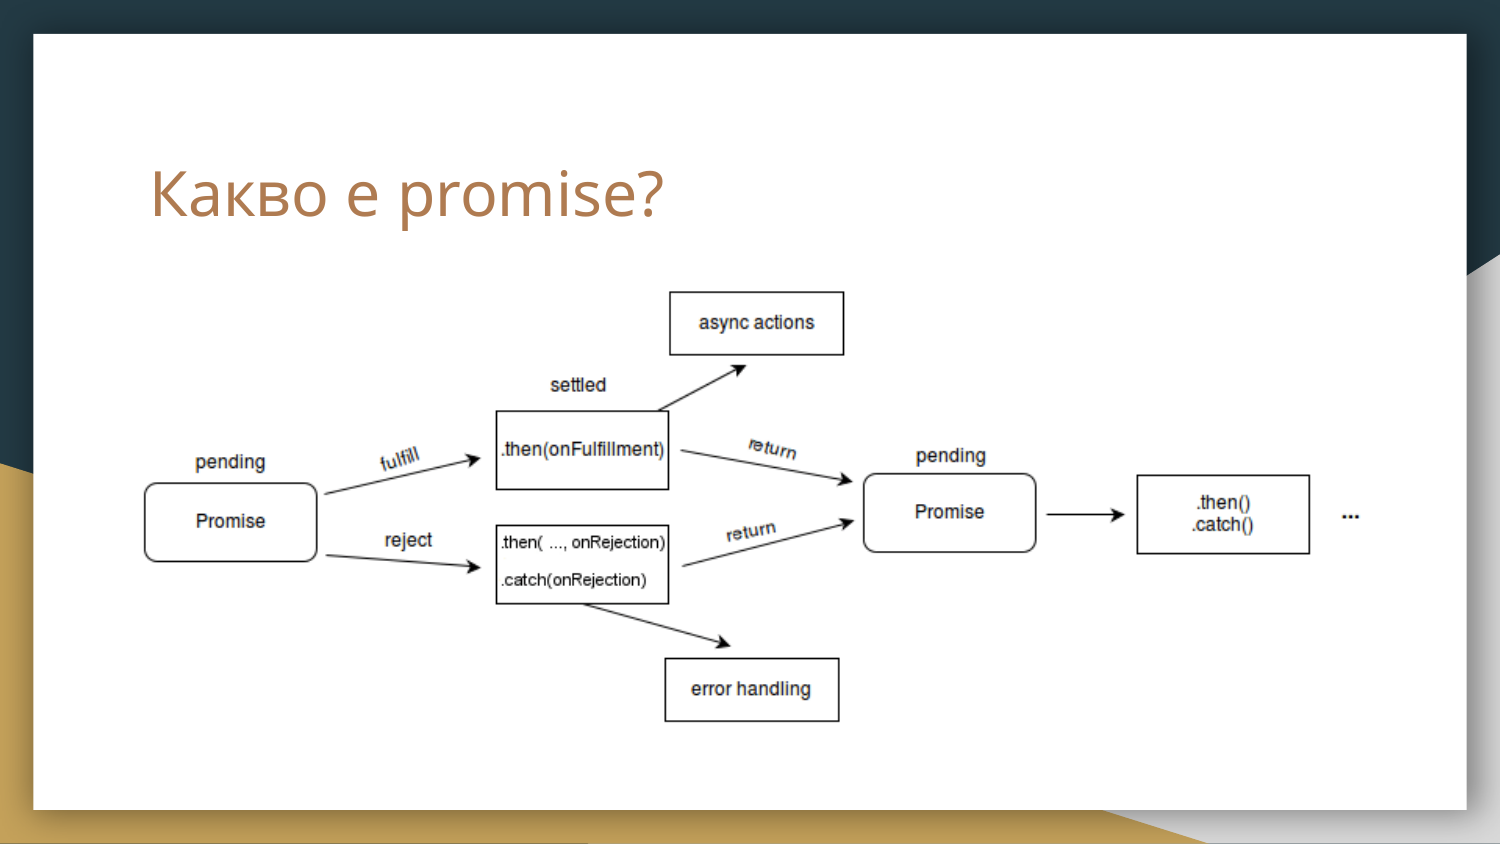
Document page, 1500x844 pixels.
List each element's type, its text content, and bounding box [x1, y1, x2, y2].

title Какво е promise? [134, 138, 1366, 274]
picture [123, 275, 1376, 741]
